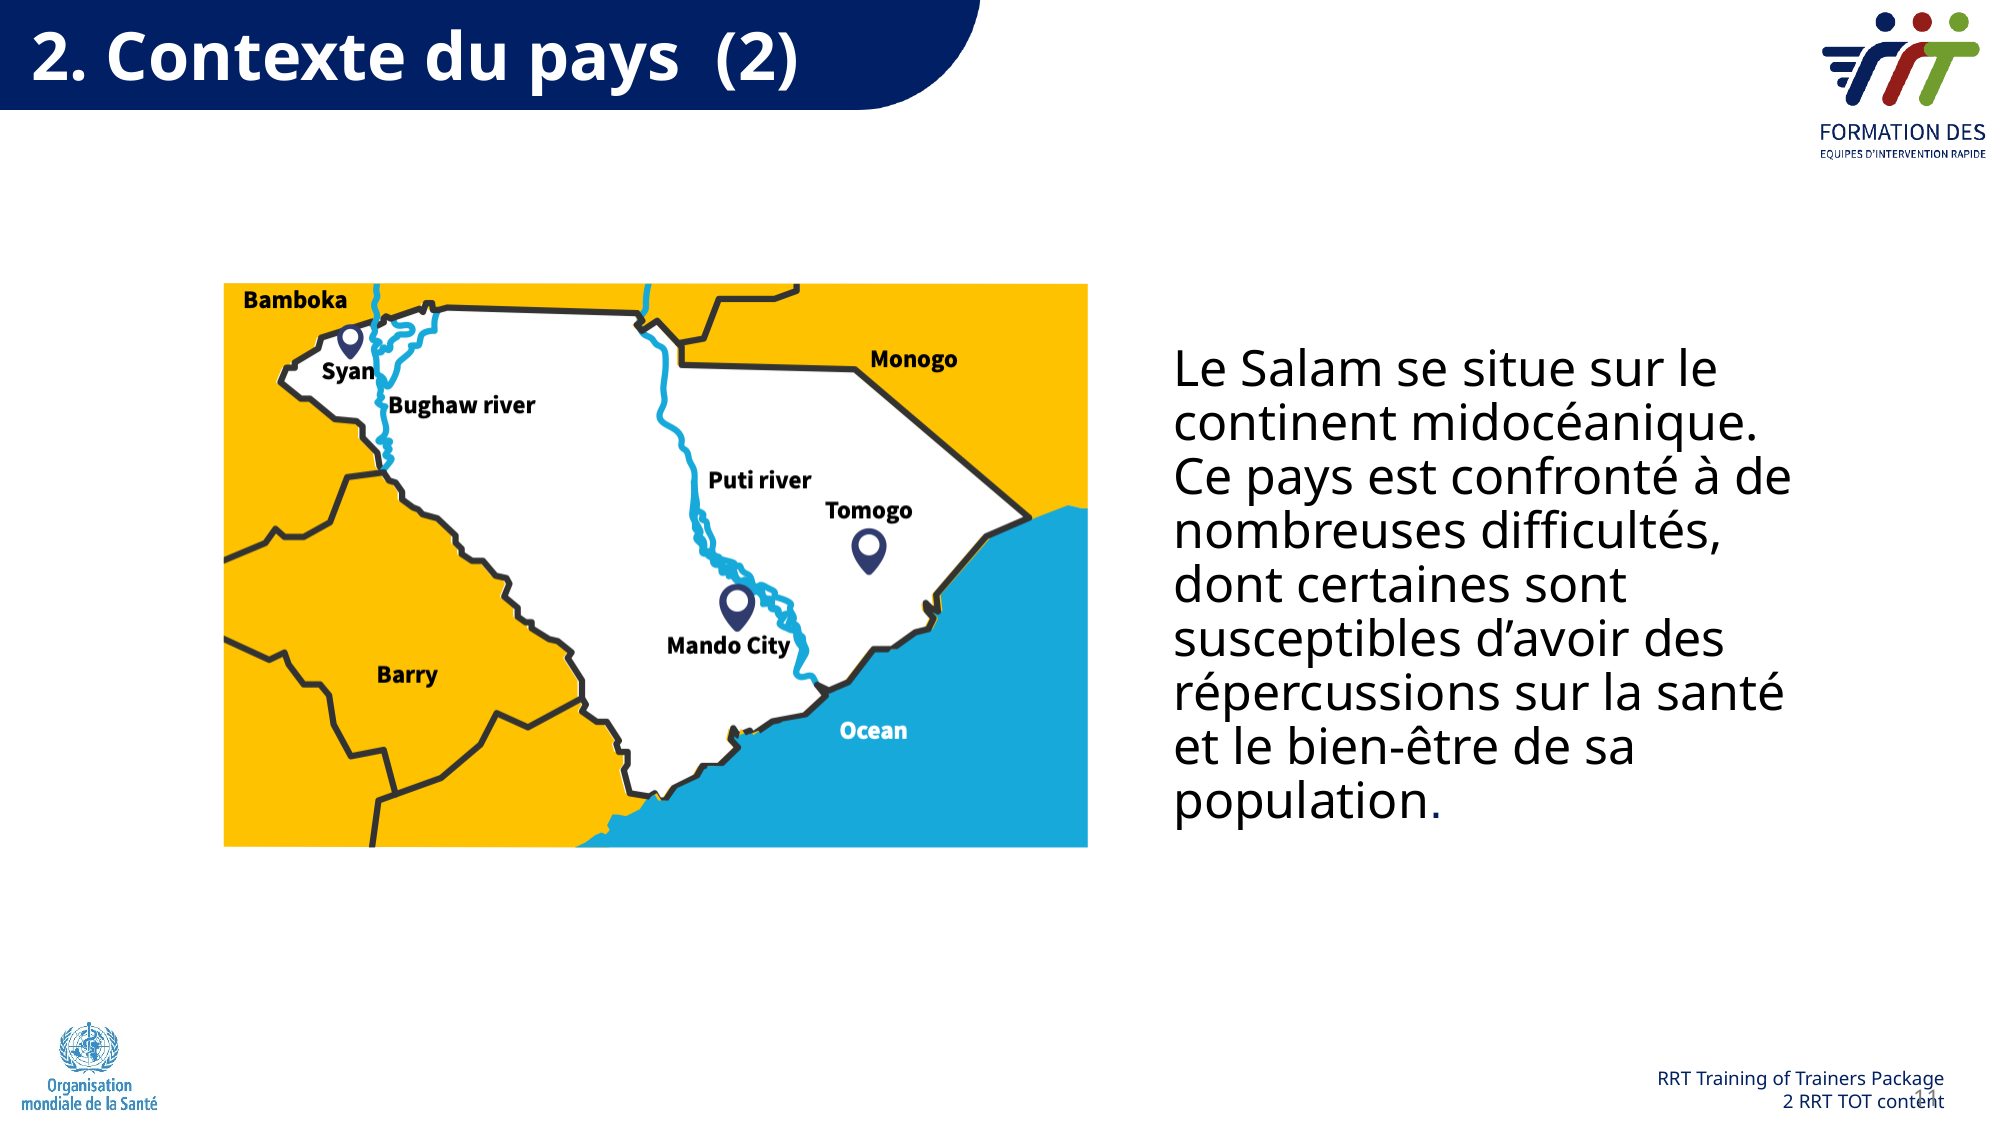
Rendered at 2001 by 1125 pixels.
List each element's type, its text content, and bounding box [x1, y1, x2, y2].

picture [0, 0, 981, 110]
picture [20, 1020, 158, 1111]
title 2. Contexte du pays (2) [23, 5, 822, 113]
picture [215, 270, 1091, 855]
list Le Salam se situe sur le continent midocéanique. Ce pays est confronté à de nombreuses difficultés, dont certaines sont susceptibles d’avoir des répercussions sur la santé et le bien-être de sa population. [1165, 269, 1816, 840]
picture [1820, 11, 1986, 160]
